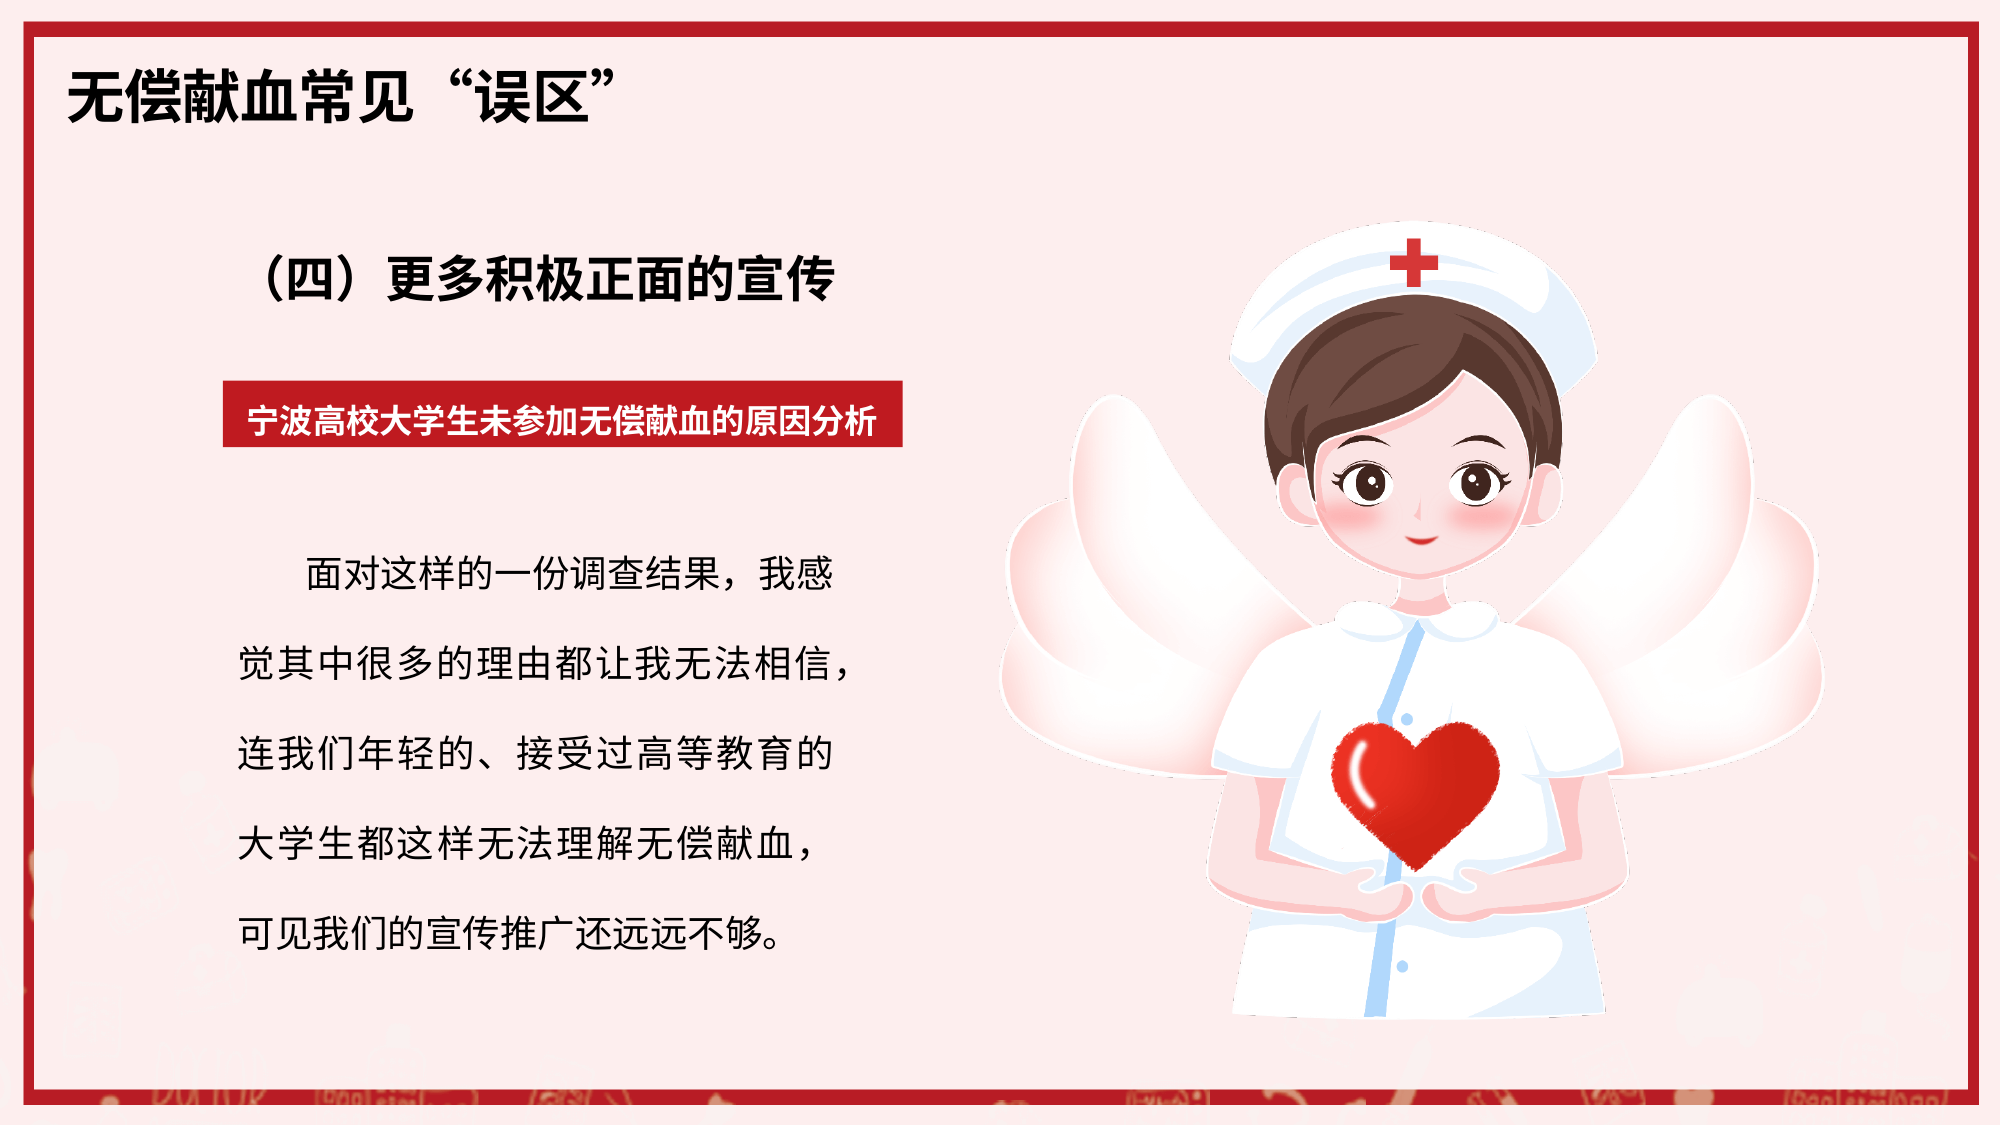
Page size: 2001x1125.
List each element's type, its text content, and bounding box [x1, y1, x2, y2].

text_box 面对这样的一份调查结果，我感觉其中很多的理由都让我无法相信，连我们年轻的、接受过高等教育的大学生都这样无法理解无偿献血，可见我们的宣传推广还远远不够。 [222, 497, 849, 963]
text_box 宁波高校大学生未参加无偿献血的原因分析 [222, 380, 903, 448]
picture [0, 0, 2000, 1125]
text_box 无偿献血常见“误区” [51, 52, 829, 138]
text_box （四）更多积极正面的宣传 [71, 240, 959, 315]
